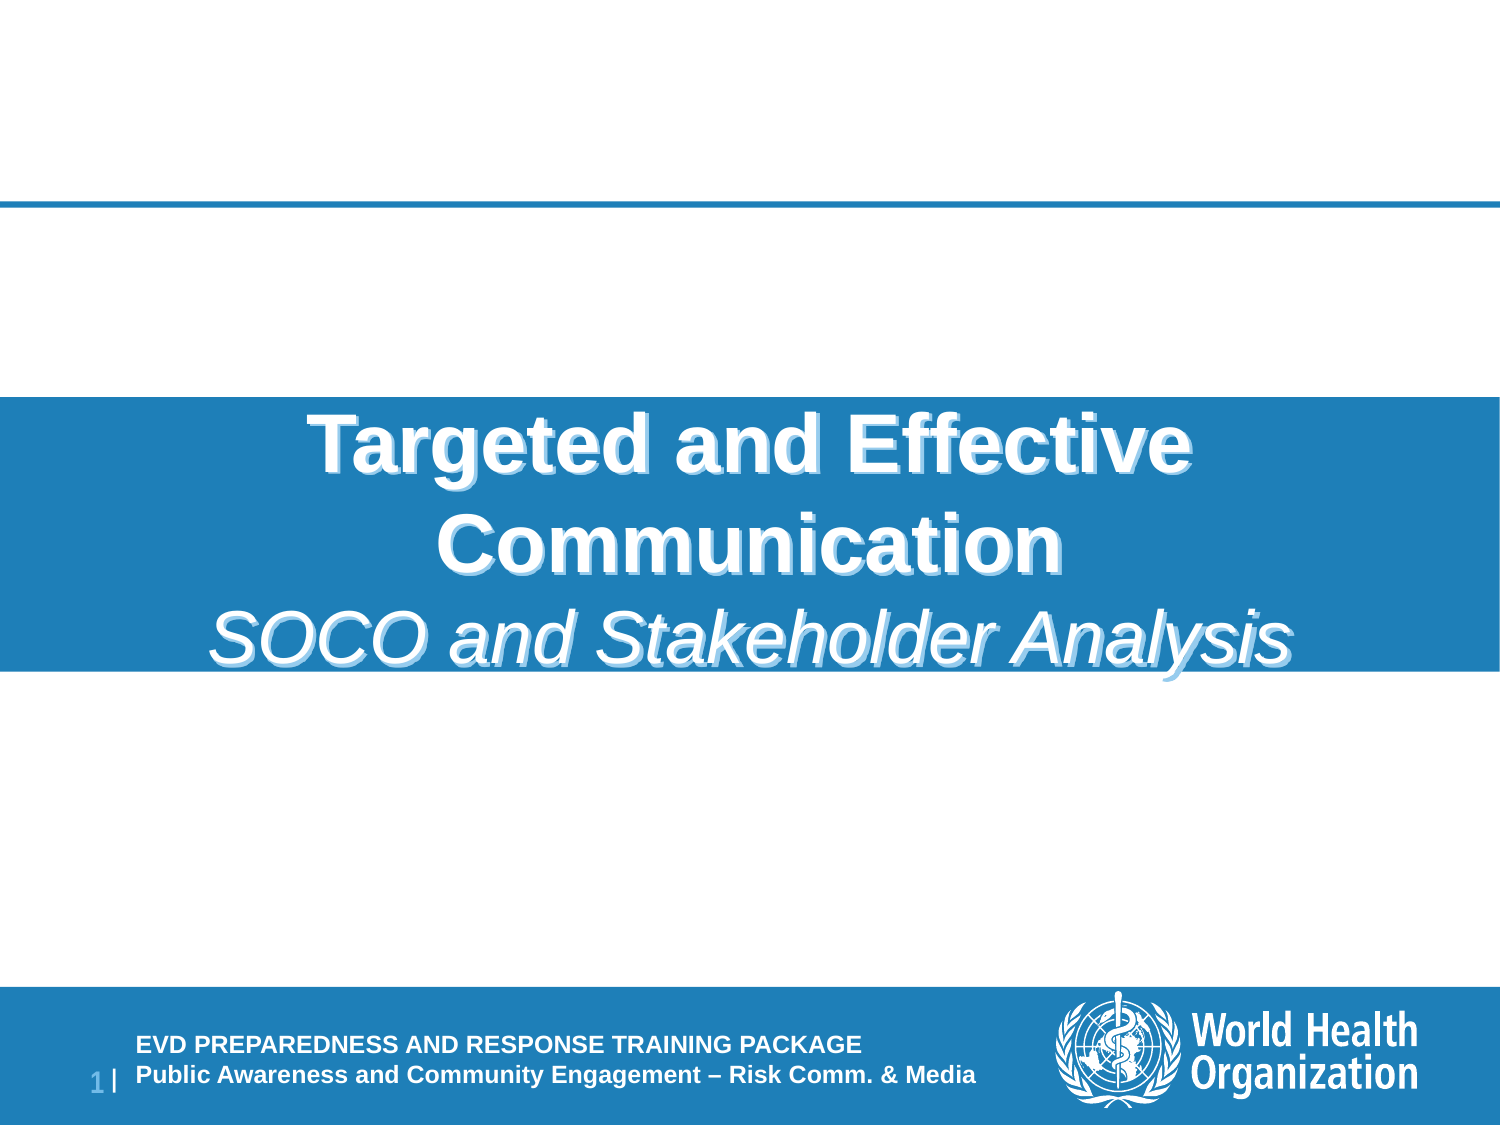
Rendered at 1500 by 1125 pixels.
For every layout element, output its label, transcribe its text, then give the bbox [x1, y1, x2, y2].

text_box [0, 397, 1500, 672]
title Targeted and Effective Communication SOCO and Stakeholder Analysis [112, 463, 1388, 705]
text_box EVD PREPAREDNESS AND RESPONSE TRAINING PACKAGE Public Awareness and Community Engagement – Risk Comm. & Media [135, 1028, 1247, 1084]
